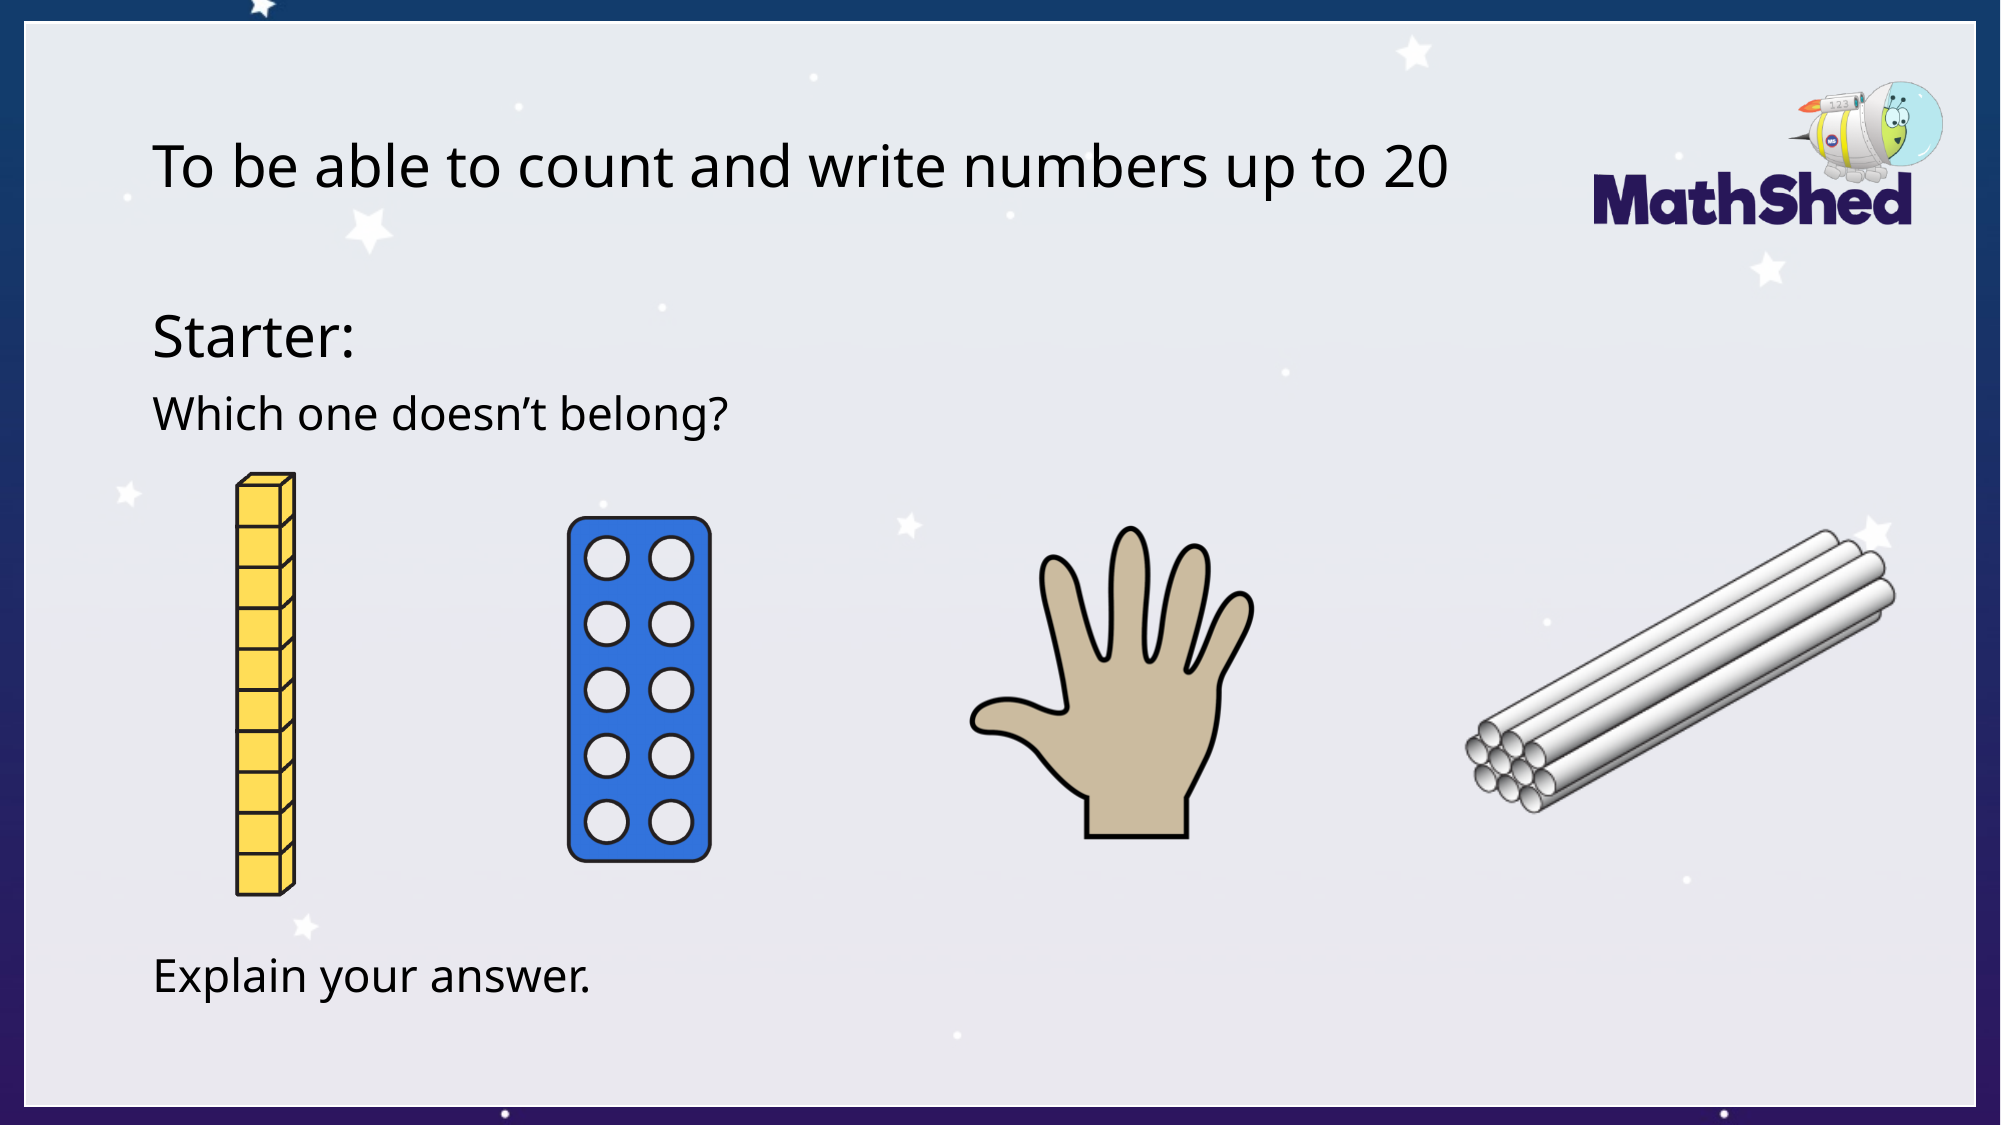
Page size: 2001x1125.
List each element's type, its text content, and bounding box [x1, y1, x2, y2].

title To be able to count and write numbers up to 20 [137, 59, 1578, 278]
picture [0, 0, 2001, 1125]
list Starter: Which one doesn’t belong? Explain your answer. [137, 299, 1863, 1014]
